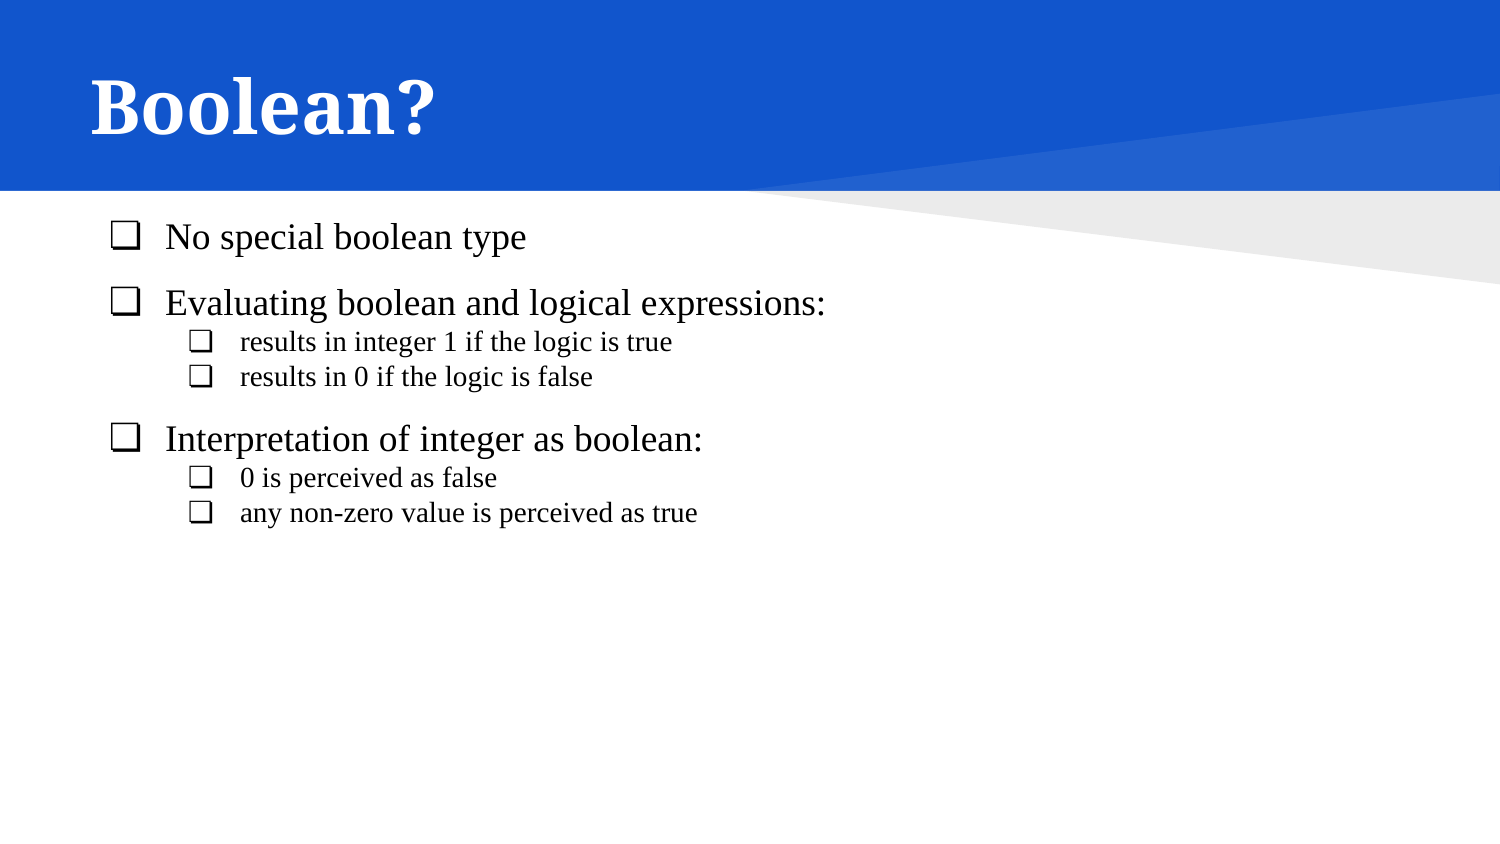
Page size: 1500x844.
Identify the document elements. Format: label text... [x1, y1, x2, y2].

list No special boolean type Evaluating boolean and logical expressions: results in integer 1 if the logic is true results in 0 if the logic is false Interpretation of integer as boolean: 0 is perceived as false any non-zero value is perceived as true [75, 196, 1425, 808]
title Boolean? [75, 33, 1425, 175]
